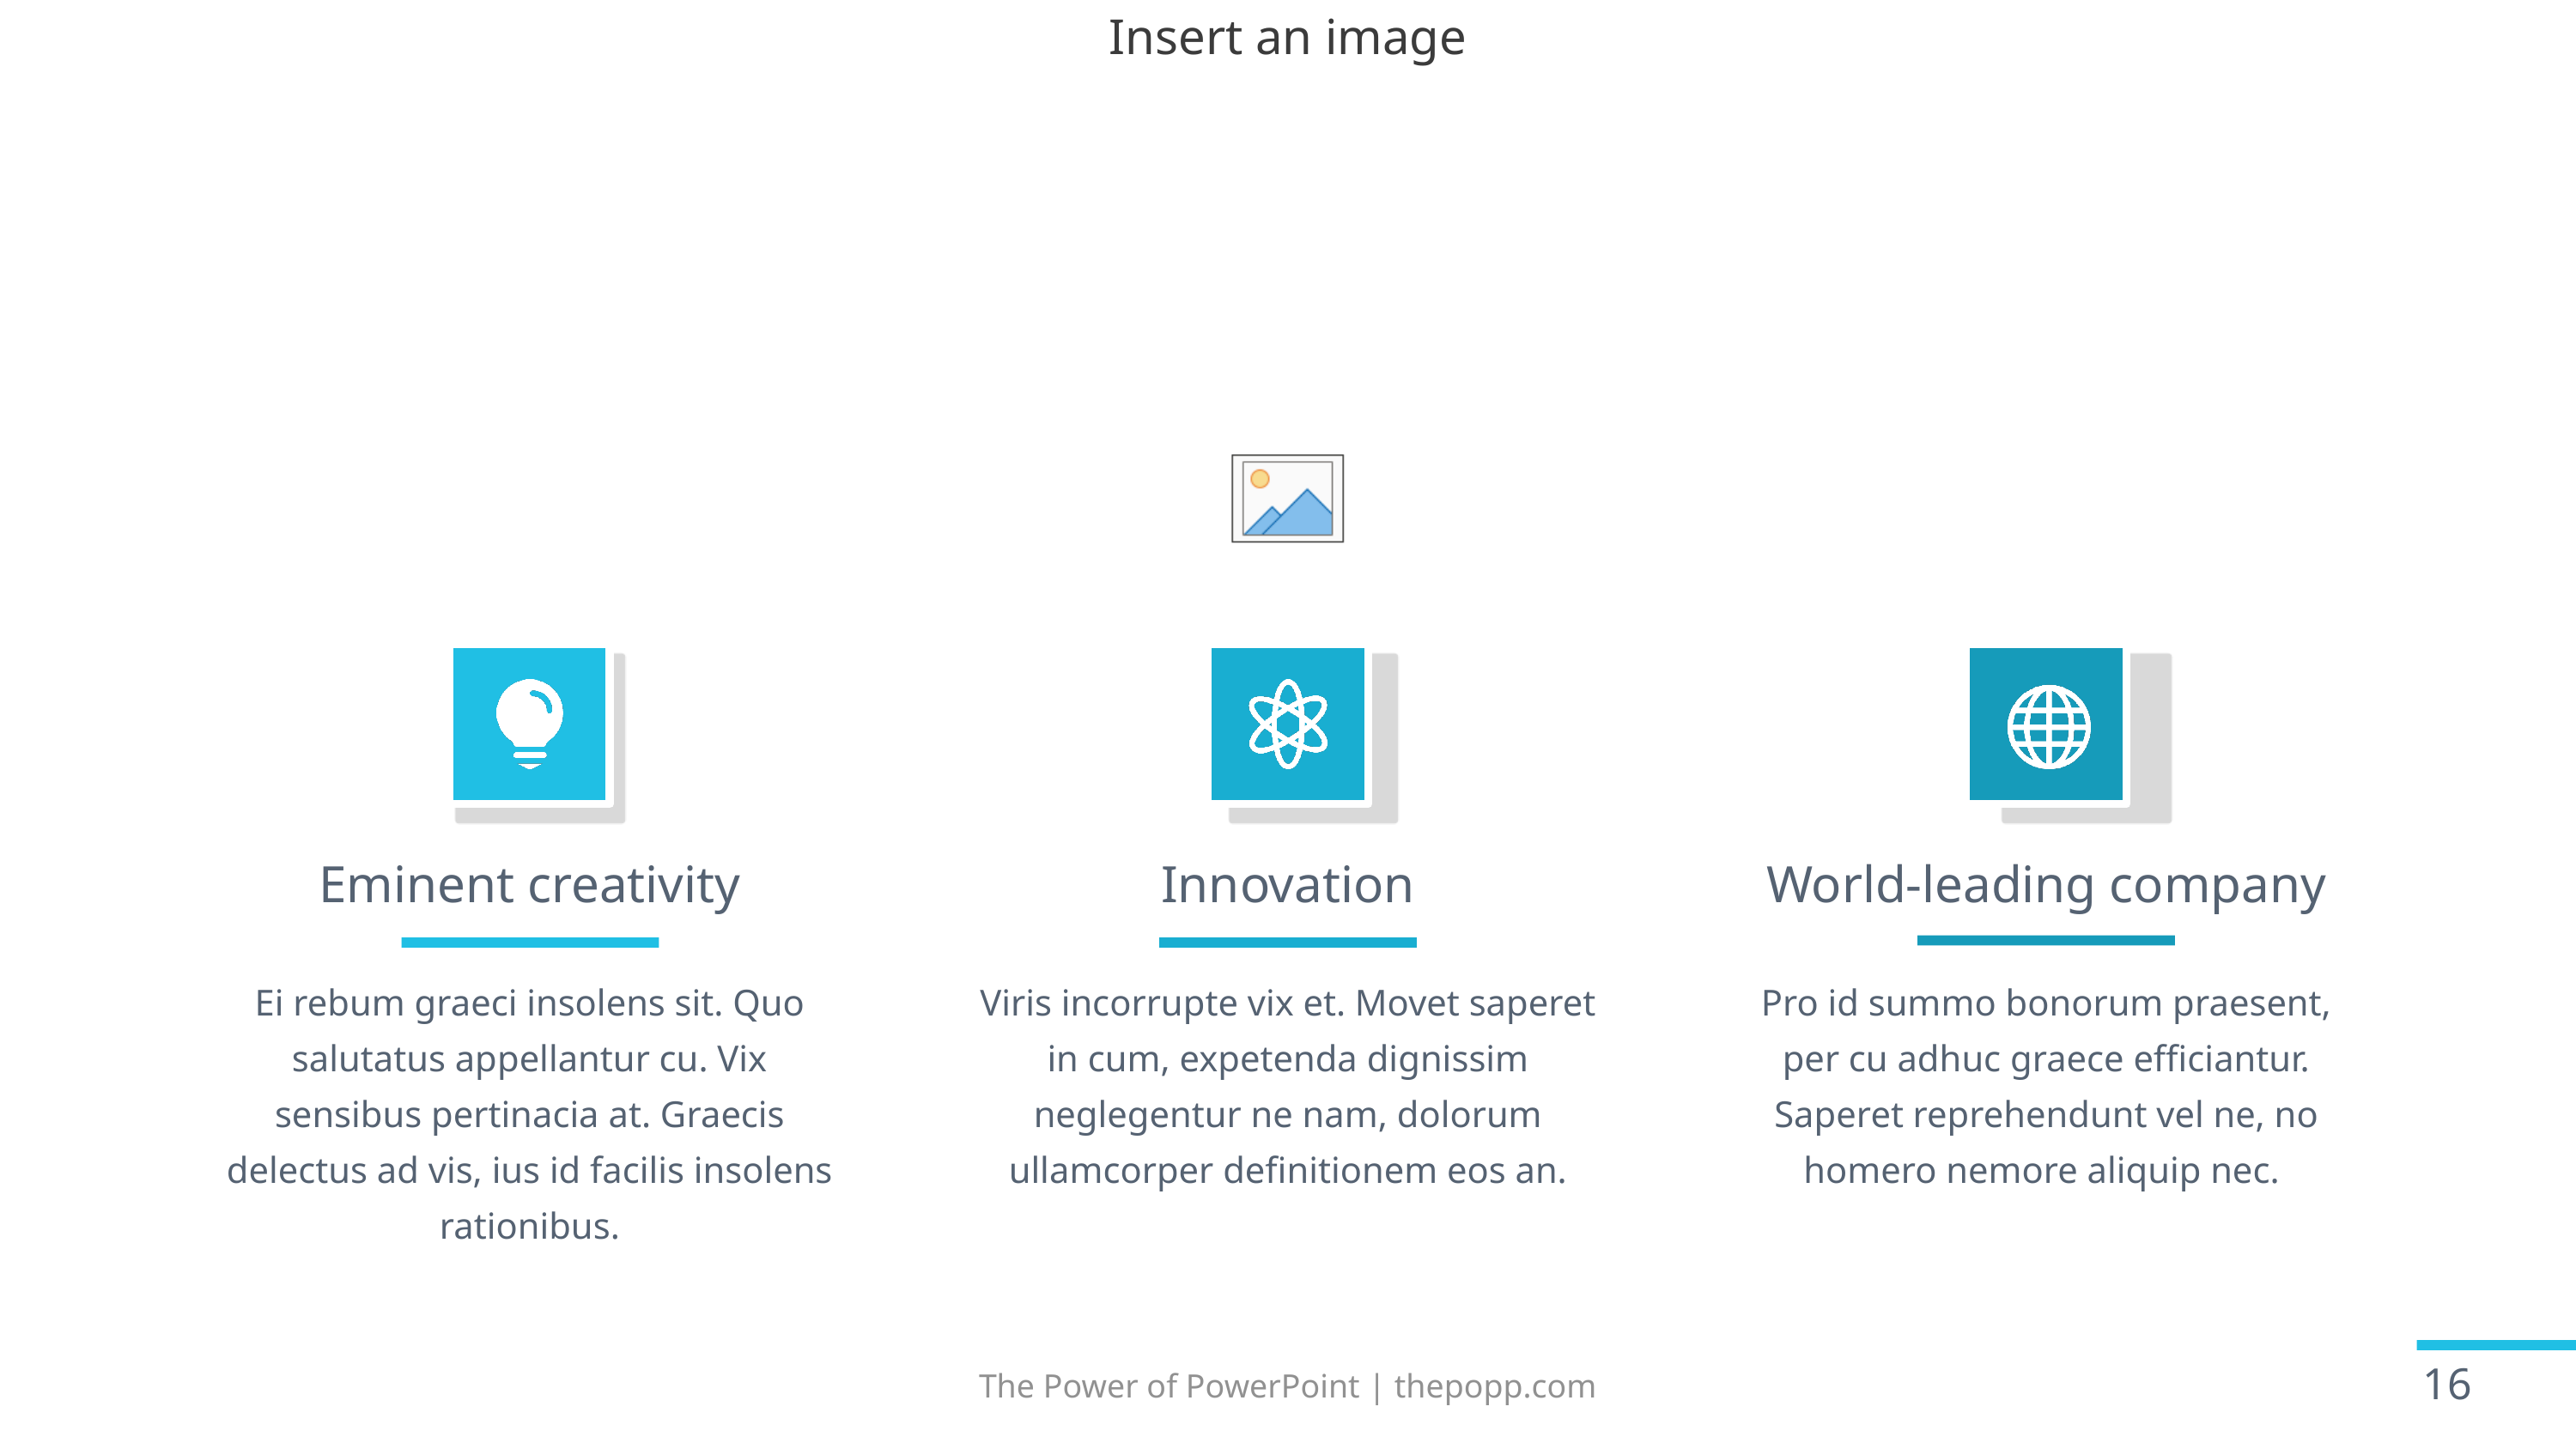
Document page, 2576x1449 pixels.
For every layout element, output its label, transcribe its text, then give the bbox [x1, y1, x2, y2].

list Viris incorrupte vix et. Movet saperet in cum, expetenda dignissim neglegentur ne nam, dolorum ullamcorper definitionem eos an. [964, 998, 1612, 1258]
footer The Power of PowerPoint | thepopp.com [853, 1349, 1723, 1427]
picture [0, 0, 2576, 998]
list Pro id summo bonorum praesent, per cu adhuc graece efficiantur. Saperet reprehendunt vel ne, no homero nemore aliquip nec. [1722, 998, 2370, 1258]
slide_number 16 [2409, 1351, 2576, 1421]
list Ei rebum graeci insolens sit. Quo salutatus appellantur cu. Vix sensibus pertinacia at. Graecis delectus ad vis, ius id facilis insolens rationibus. [206, 998, 854, 1258]
